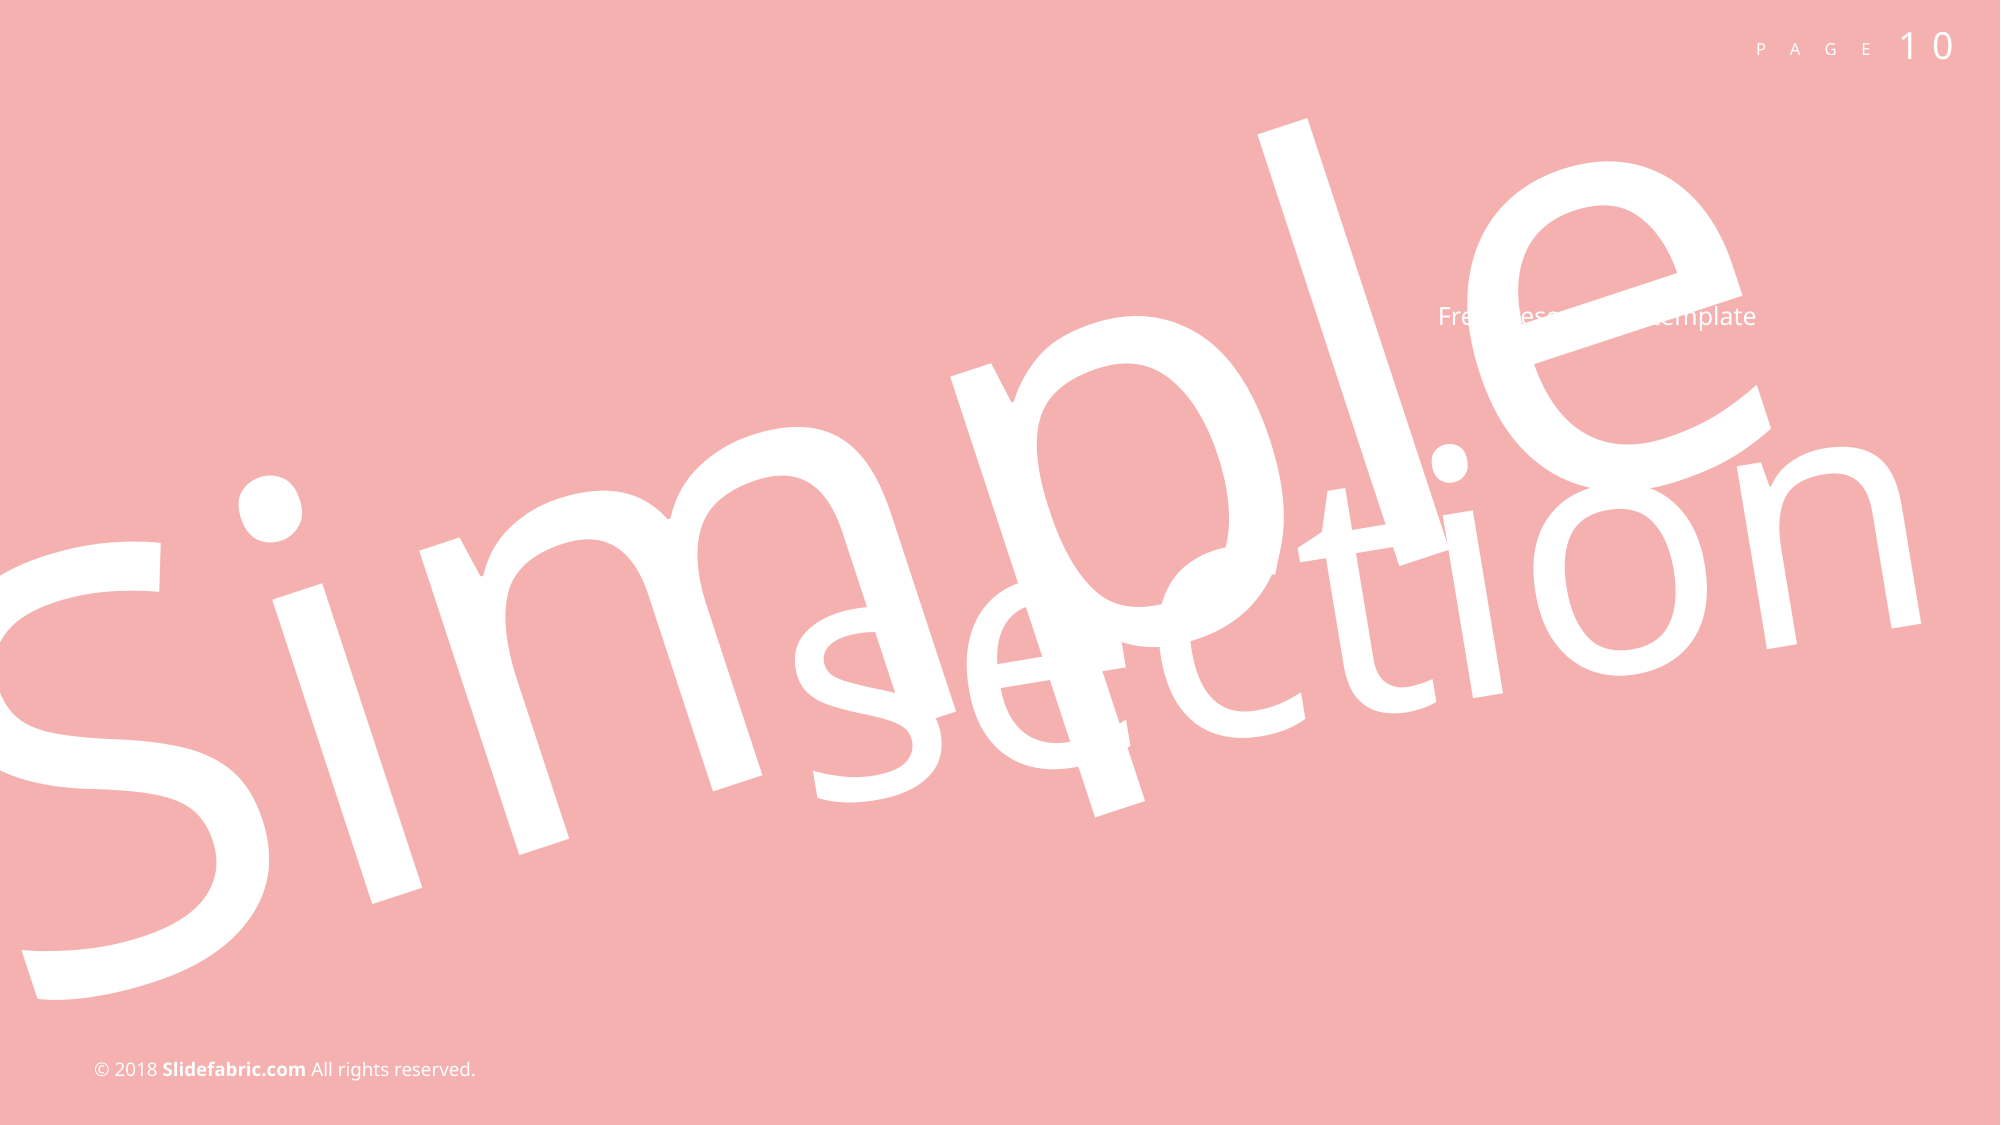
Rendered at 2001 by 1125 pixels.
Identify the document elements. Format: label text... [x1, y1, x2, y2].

text_box Free presentation template [1667, 278, 1772, 338]
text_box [227, 131, 1667, 871]
